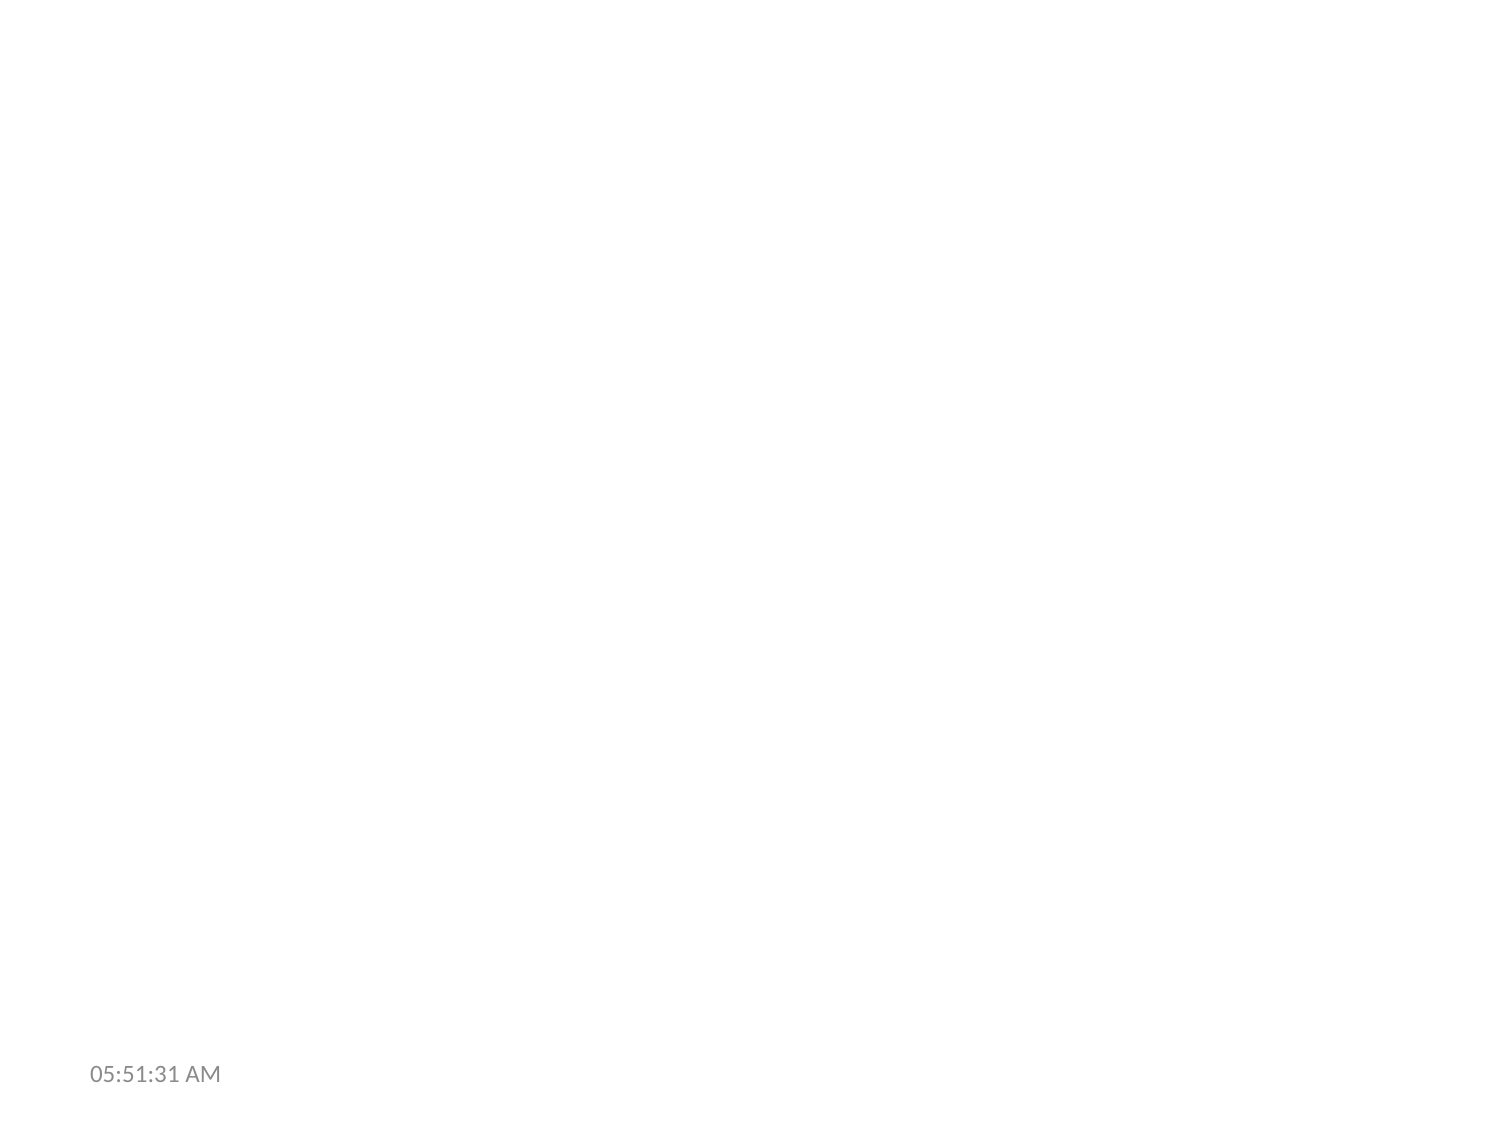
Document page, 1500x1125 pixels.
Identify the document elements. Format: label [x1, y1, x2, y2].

slide_number [75, 1042, 425, 1103]
